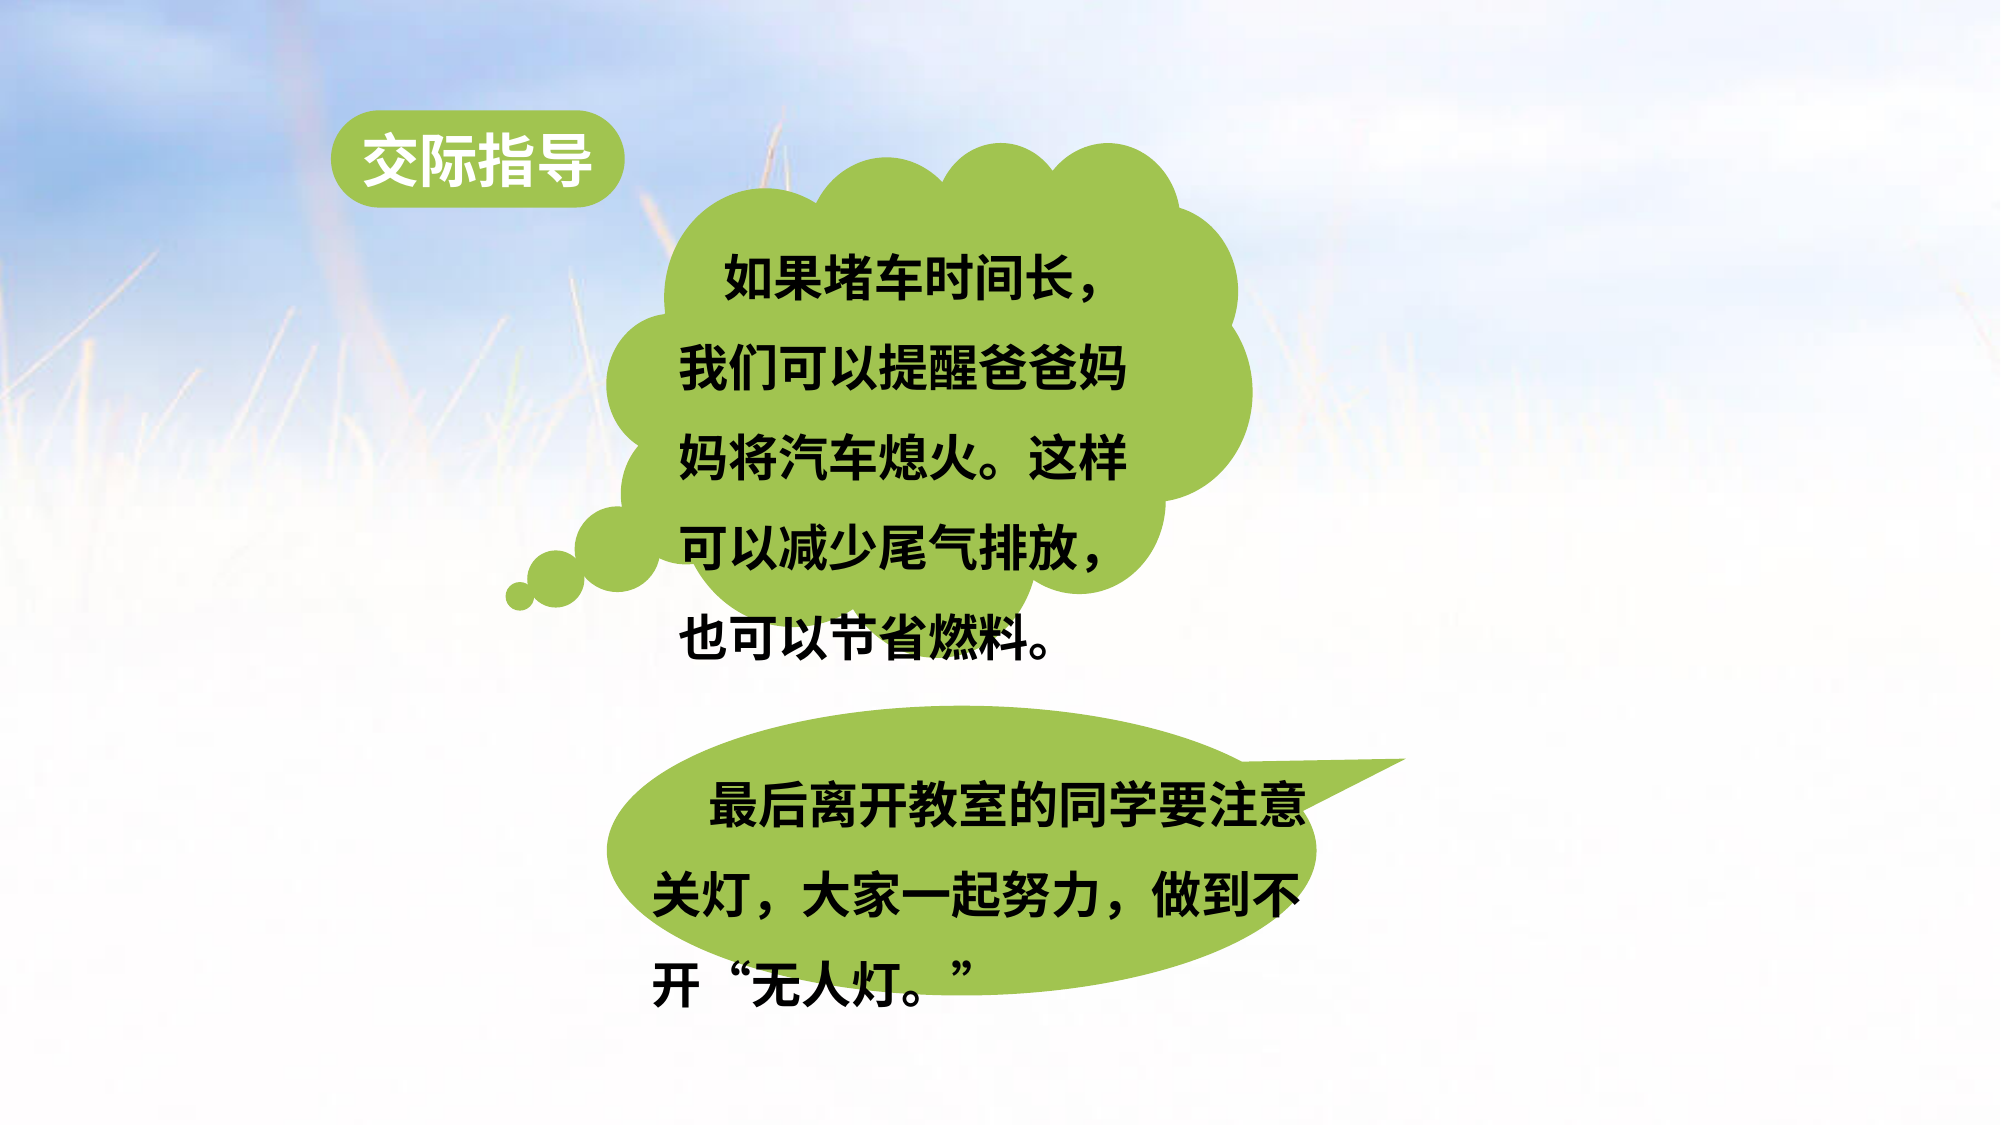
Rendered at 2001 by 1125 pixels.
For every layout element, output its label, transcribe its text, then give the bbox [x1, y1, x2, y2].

text_box [1332, 757, 1407, 798]
picture [0, 0, 2001, 1125]
text_box 如果堵车时间长，我们可以提醒爸爸妈妈将汽车熄火。这样可以减少尾气排放，也可以节省燃料。 [663, 209, 1185, 675]
text_box 交际指导 [329, 109, 626, 209]
text_box [704, 141, 1254, 498]
text_box [741, 704, 1183, 736]
text_box [504, 313, 663, 612]
text_box 最后离开教室的同学要注意关灯，大家一起努力，做到不开“无人灯。” [636, 736, 1332, 1022]
text_box [605, 791, 636, 910]
